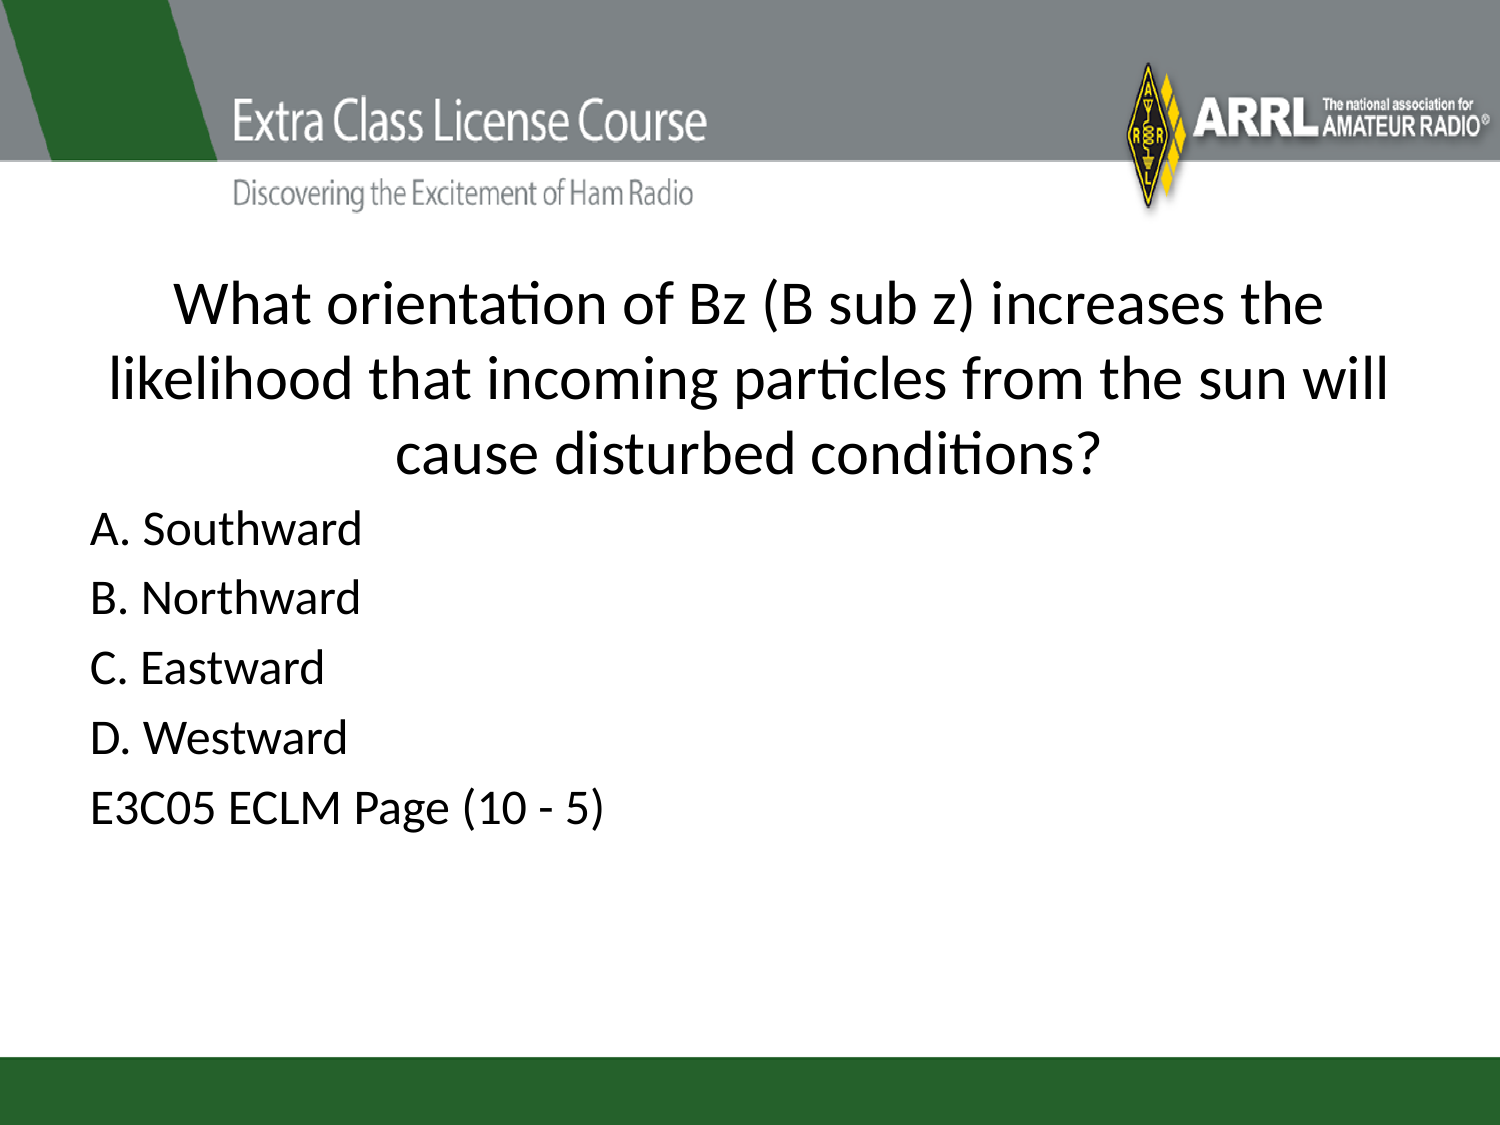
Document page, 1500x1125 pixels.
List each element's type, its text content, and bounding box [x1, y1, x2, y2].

picture [0, 0, 1500, 1125]
title What orientation of Bz (B sub z) increases the likelihood that incoming particles from the sun will cause disturbed conditions? [75, 254, 1425, 435]
list A. Southward B. Northward C. Eastward D. Westward E3C05 ECLM Page (10 - 5) [75, 487, 1425, 1005]
